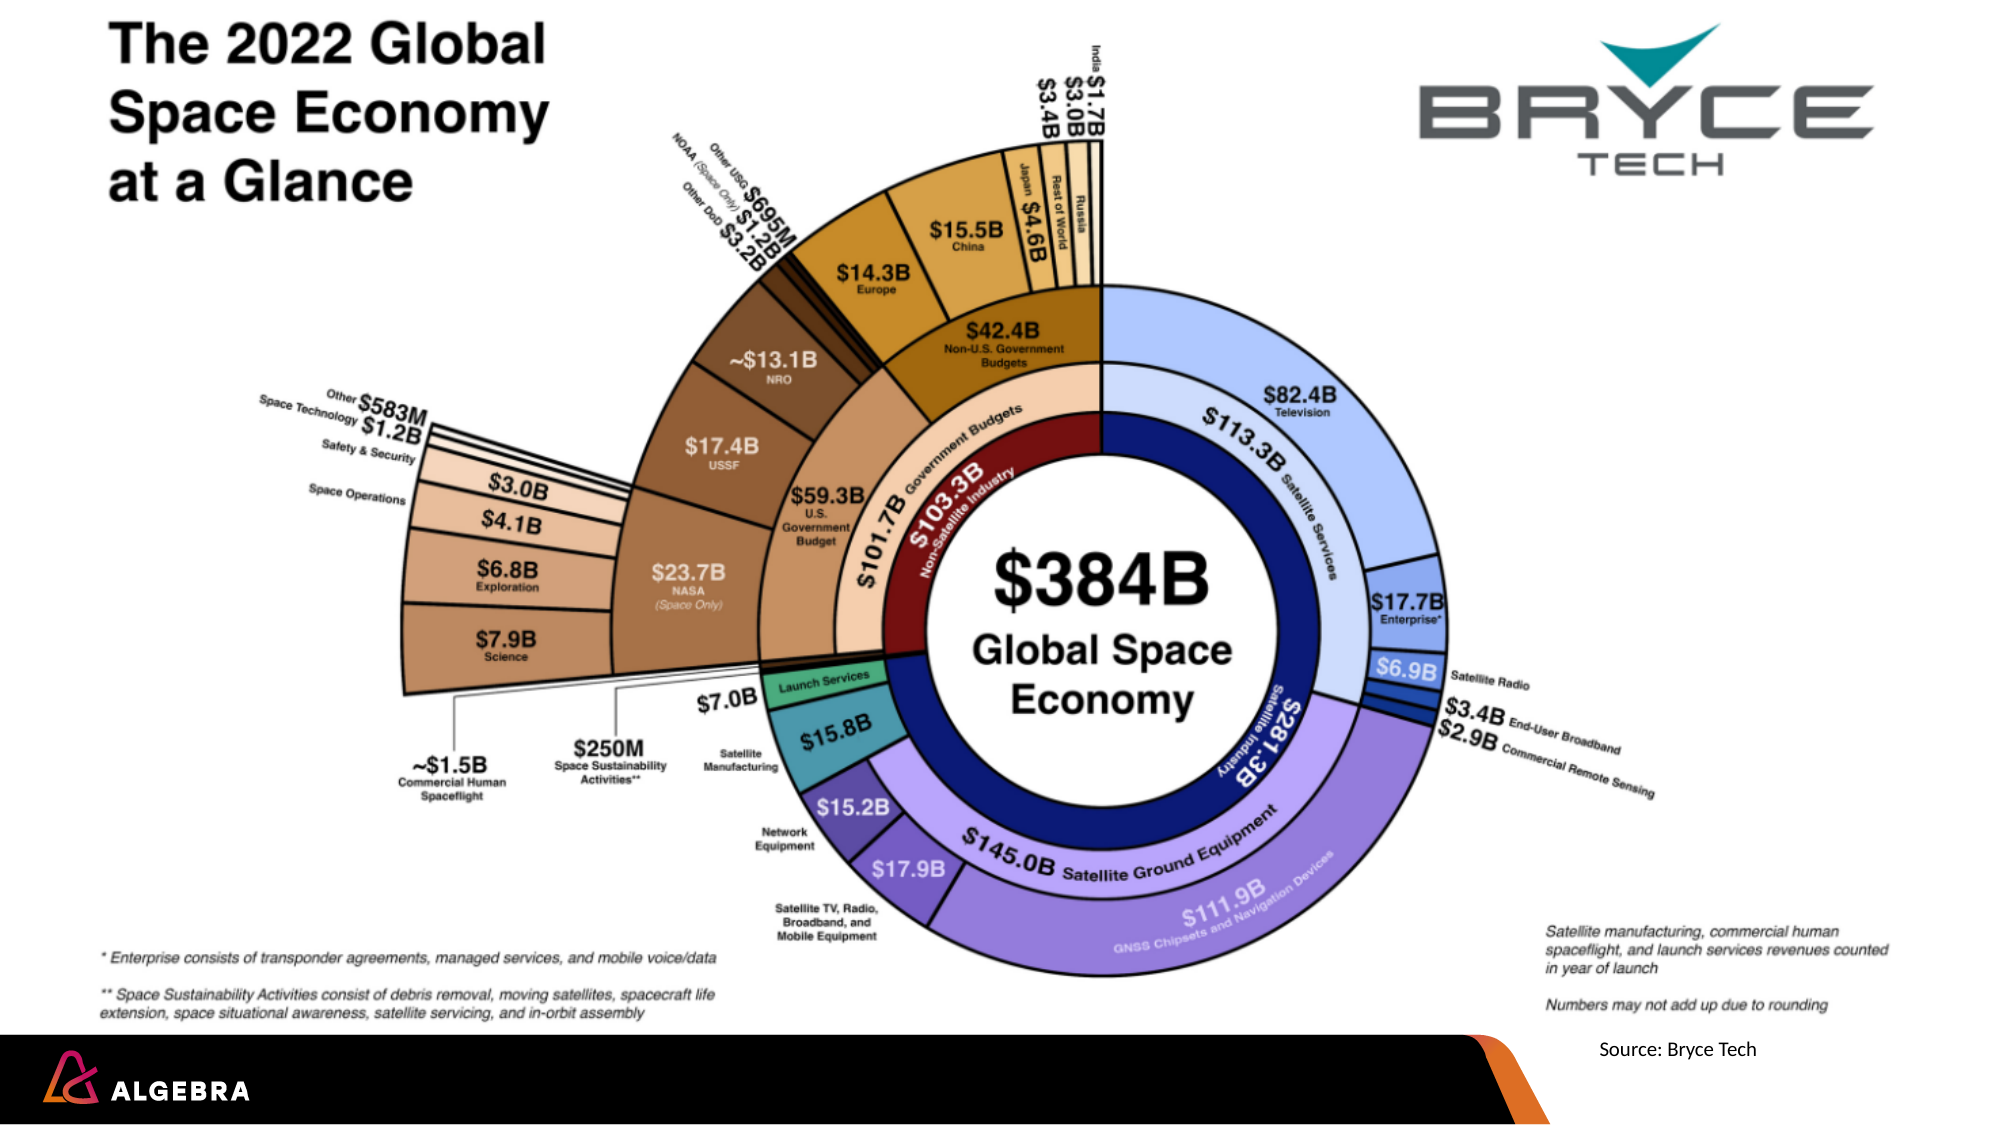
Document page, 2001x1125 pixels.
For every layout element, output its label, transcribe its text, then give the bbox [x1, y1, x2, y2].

picture [91, 1, 1911, 1025]
text_box Source: Bryce Tech [1584, 1027, 1901, 1075]
picture [0, 1034, 1733, 1125]
